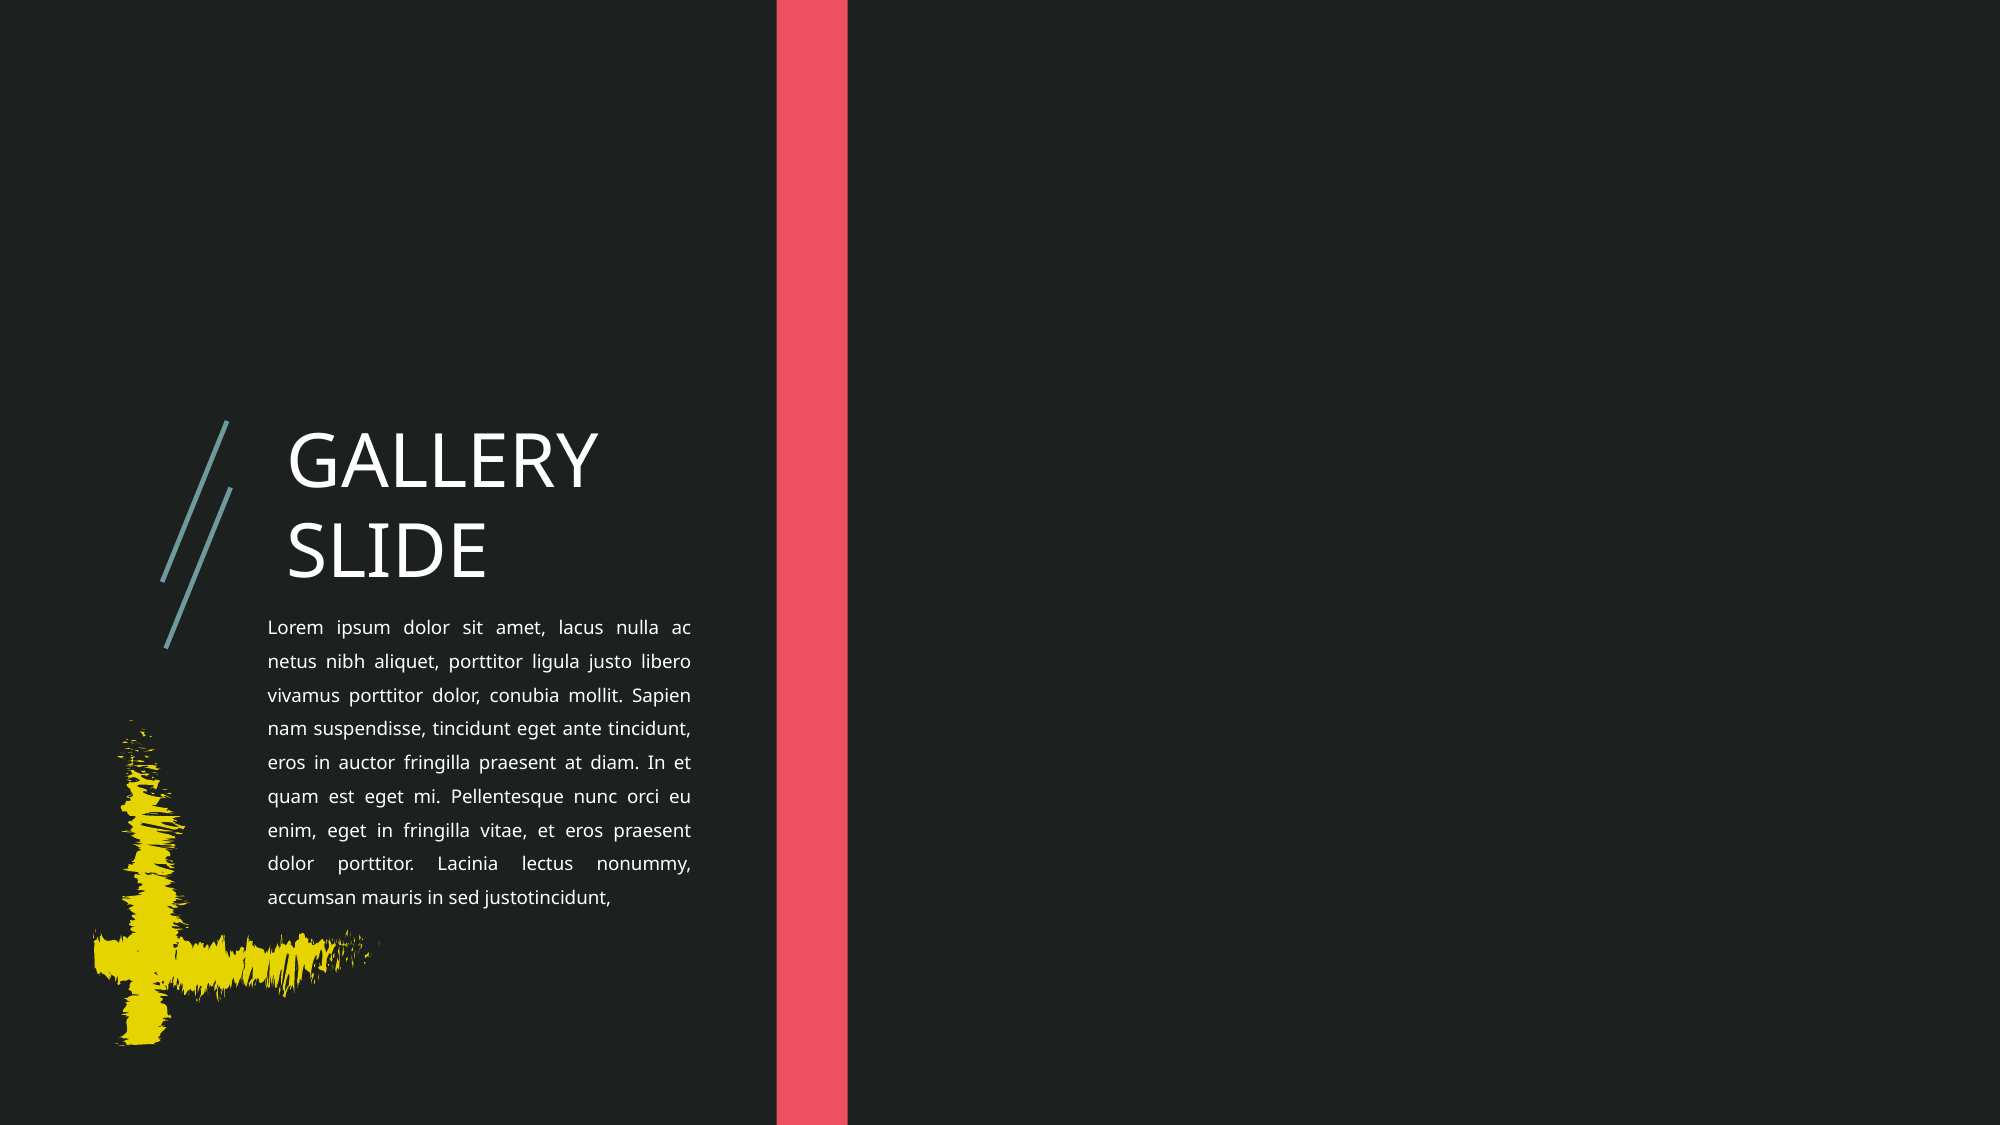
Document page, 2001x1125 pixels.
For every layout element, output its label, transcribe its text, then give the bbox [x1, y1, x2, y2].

text_box Lorem ipsum dolor sit amet, lacus nulla ac netus nibh aliquet, porttitor ligula justo libero vivamus porttitor dolor, conubia mollit. Sapien nam suspendisse, tincidunt eget ante tincidunt, eros in auctor fringilla praesent at diam. In et quam est eget mi. Pellentesque nunc orci eu enim, eget in fringilla vitae, et eros praesent dolor porttitor. Lacinia lectus nonummy, accumsan mauris in sed justotincidunt, [252, 597, 706, 916]
text_box GALLERY SLIDE [246, 392, 659, 613]
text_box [75, 745, 402, 1032]
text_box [162, 421, 231, 649]
text_box [776, 0, 847, 1125]
picture [847, 0, 2000, 1125]
